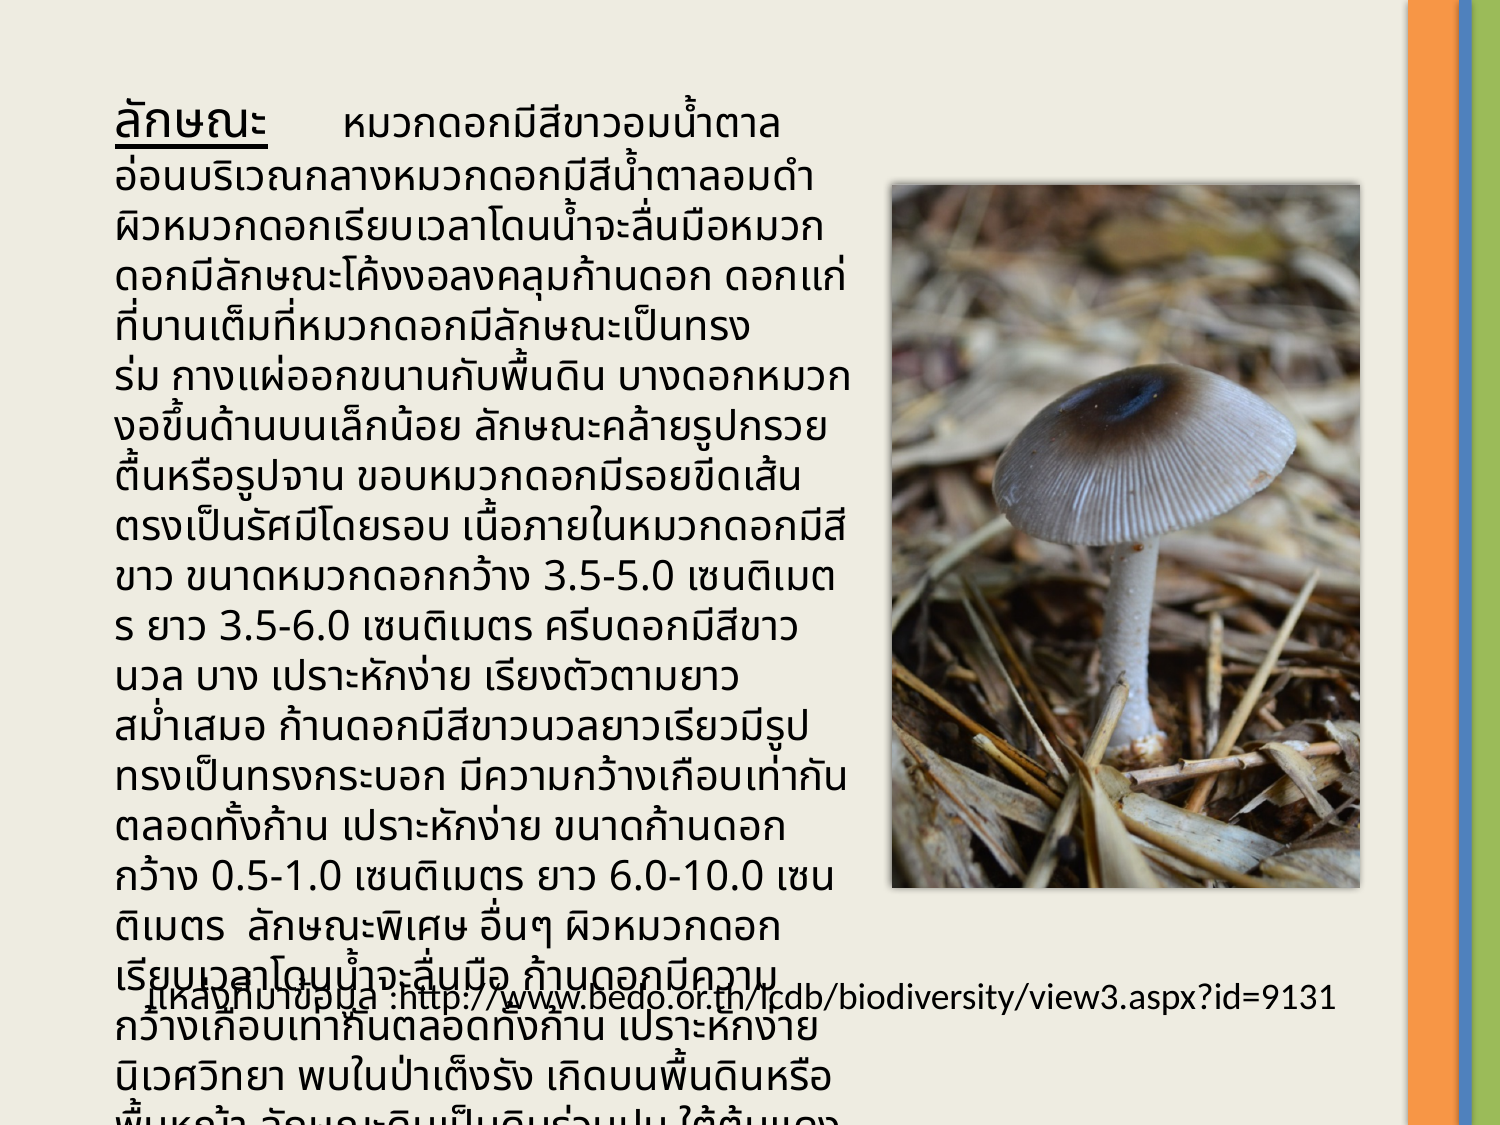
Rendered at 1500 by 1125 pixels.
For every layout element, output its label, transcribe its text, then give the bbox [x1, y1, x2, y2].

text_box ลักษณะ หมวกดอกมีสีขาวอมน้ำตาลอ่อนบริเวณกลางหมวกดอกมีสีน้ำตาลอมดำ ผิวหมวกดอกเรียบเวลาโดนน้ำจะลื่นมือหมวกดอกมีลักษณะโค้งงอลงคลุมก้านดอก ดอกแก่ที่บานเต็มที่หมวกดอกมีลักษณะเป็นทรงร่ม กางแผ่ออกขนานกับพื้นดิน บางดอกหมวกงอขึ้นด้านบนเล็กน้อย ลักษณะคล้ายรูปกรวยตื้นหรือรูปจาน ขอบหมวกดอกมีรอยขีดเส้นตรงเป็นรัศมีโดยรอบ เนื้อภายในหมวกดอกมีสีขาว ขนาดหมวกดอกกว้าง 3.5-5.0 เซนติเมตร ยาว 3.5-6.0 เซนติเมตร ครีบดอกมีสีขาวนวล บาง เปราะหักง่าย เรียงตัวตามยาวสม่ำเสมอ ก้านดอกมีสีขาวนวลยาวเรียวมีรูปทรงเป็นทรงกระบอก มีความกว้างเกือบเท่ากันตลอดทั้งก้าน เปราะหักง่าย ขนาดก้านดอกกว้าง 0.5-1.0 เซนติเมตร ยาว 6.0-10.0 เซนติเมตร ลักษณะพิเศษ อื่นๆ ผิวหมวกดอกเรียบเวลาโดนน้ำจะลื่นมือ ก้านดอกมีความกว้างเกือบเท่ากันตลอดทั้งก้าน เปราะหักง่าย นิเวศวิทยา พบในป่าเต็งรัง เกิดบนพื้นดินหรือพื้นหญ้า ลักษณะดินเป็นดินร่วนปน ใต้ต้นแดง ชาด และหญ้าเพ็ก พบในเดือน สิงหาคม - ตุลาคม การใช้ประโยชน์ นำมาประกอบอาหารรับประทานได้ โดยการแกง [100, 71, 869, 1125]
text_box แหล่งที่มาข้อมูล :http://www.bedo.or.th/lcdb/biodiversity/view3.aspx?id=9131 [123, 964, 1353, 1025]
picture [773, 185, 1478, 888]
